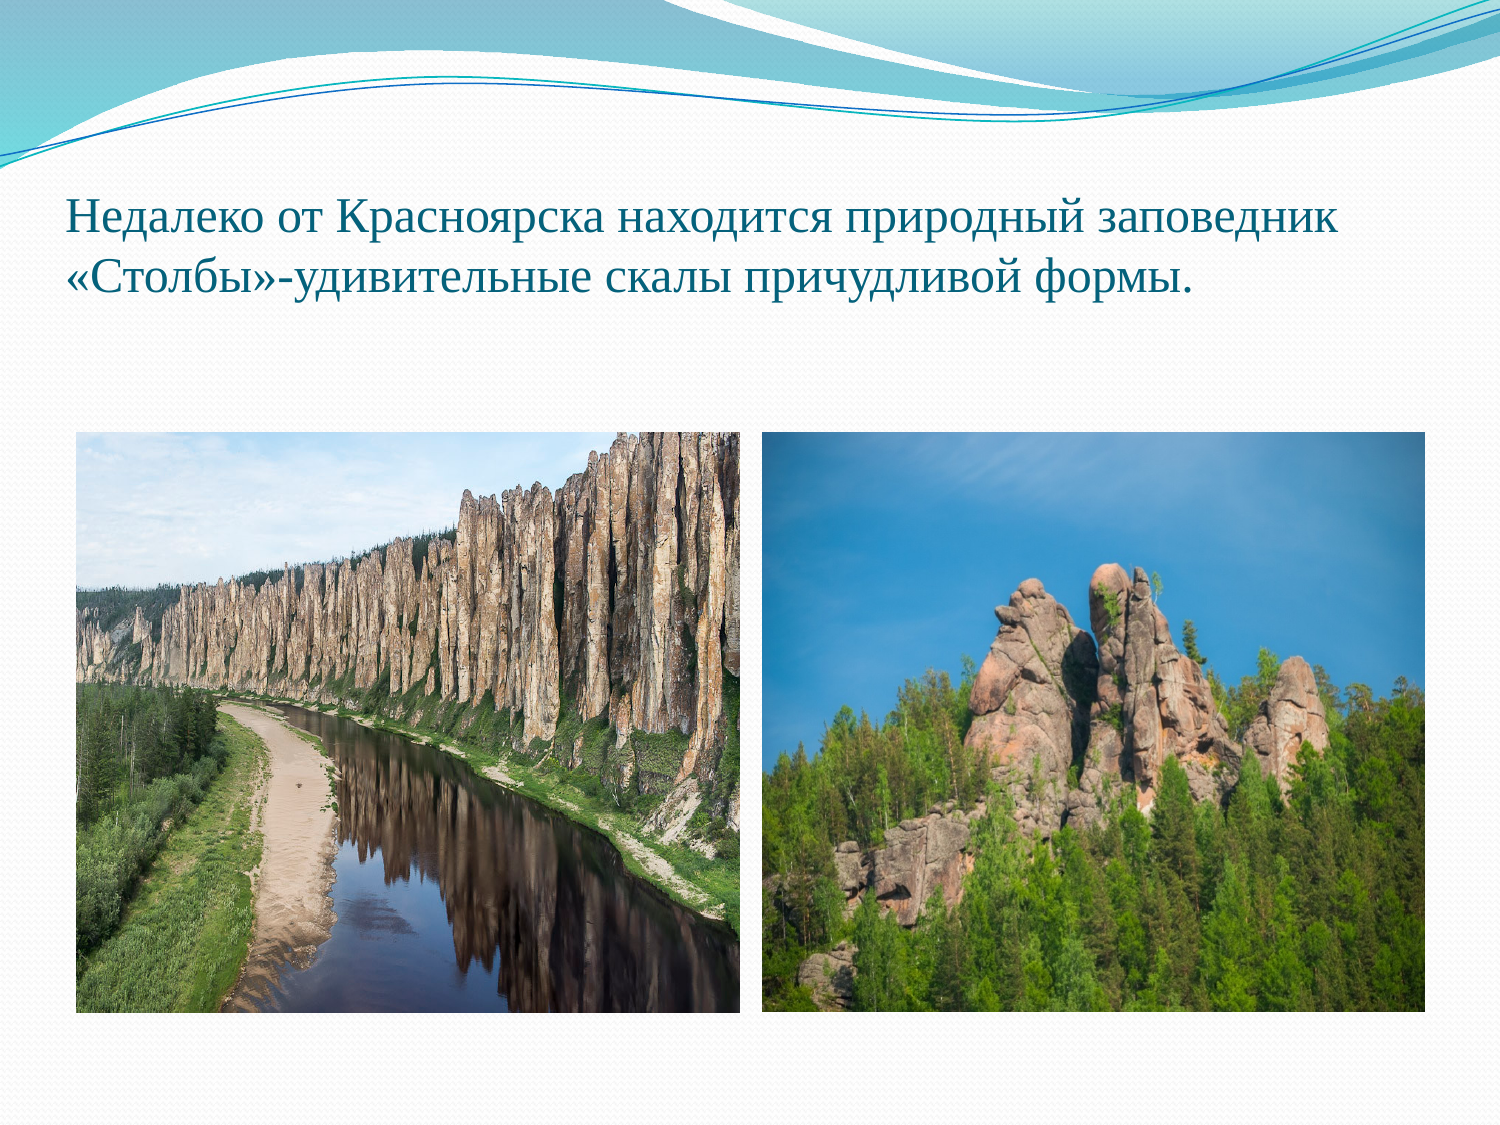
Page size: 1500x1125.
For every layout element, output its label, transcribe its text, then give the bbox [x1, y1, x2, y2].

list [762, 432, 1426, 1012]
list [76, 432, 740, 1013]
title Недалеко от Красноярска находится природный заповедник «Столбы»-удивительные скалы причудливой формы. [64, 90, 1427, 303]
